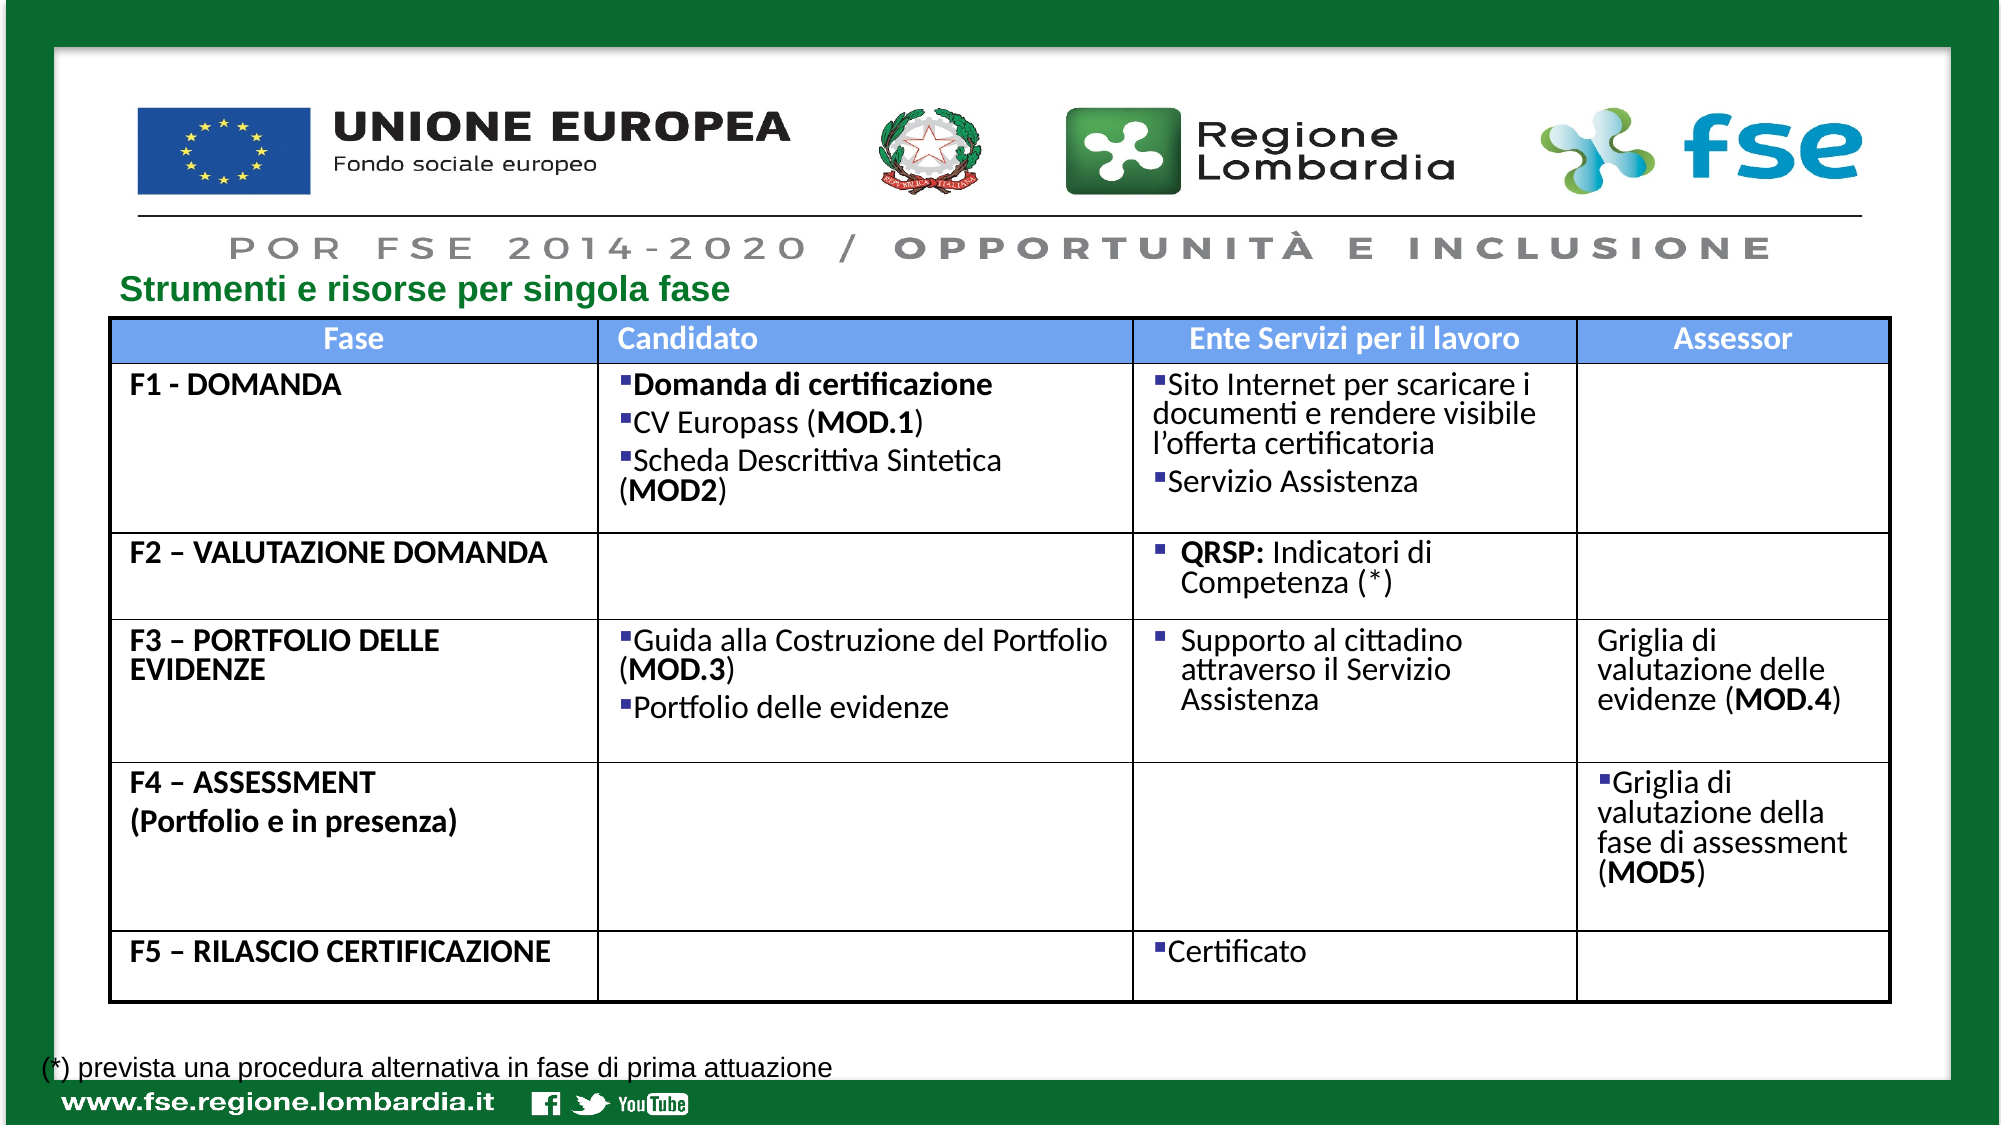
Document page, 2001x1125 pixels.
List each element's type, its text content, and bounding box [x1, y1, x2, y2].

table_cell F2 – VALUTAZIONE DOMANDA [112, 534, 597, 619]
table_cell Certificato [1134, 932, 1576, 1000]
table_cell F4 – ASSESSMENT (Portfolio e in presenza) [112, 763, 597, 930]
table_header Candidato [599, 320, 1132, 363]
table_cell F3 – PORTFOLIO DELLE EVIDENZE [112, 620, 597, 762]
table_cell [599, 932, 1132, 1000]
table_cell F1 - DOMANDA [112, 364, 597, 532]
table_cell Domanda di certificazione CV Europass (MOD.1) Scheda Descrittiva Sintetica (MOD2) [599, 364, 1132, 532]
title Strumenti e risorse per singola fase [104, 257, 1818, 317]
table_cell [1134, 763, 1576, 930]
table_header Assessor [1578, 320, 1888, 363]
table_cell [1578, 364, 1888, 532]
table_header Fase [112, 320, 597, 363]
picture [132, 103, 1867, 267]
table_cell Sito Internet per scaricare i documenti e rendere visibile l’offerta certificatoria Servizio Assistenza [1134, 364, 1576, 532]
text_box (*) prevista una procedura alternativa in fase di prima attuazione [26, 1042, 848, 1124]
table_cell Griglia di valutazione delle evidenze (MOD.4) [1578, 620, 1888, 762]
table_cell [599, 534, 1132, 619]
table_cell Guida alla Costruzione del Portfolio (MOD.3) Portfolio delle evidenze [599, 620, 1132, 762]
table_cell [1578, 534, 1888, 619]
table_header Ente Servizi per il lavoro [1134, 320, 1576, 363]
table_cell [1578, 932, 1888, 1000]
table_cell F5 – RILASCIO CERTIFICAZIONE [112, 932, 597, 1000]
table_cell [599, 763, 1132, 930]
table_cell Supporto al cittadino attraverso il Servizio Assistenza [1134, 620, 1576, 762]
table_cell QRSP: Indicatori di Competenza (*) [1134, 534, 1576, 619]
table_cell Griglia di valutazione della fase di assessment (MOD5) [1578, 763, 1888, 930]
